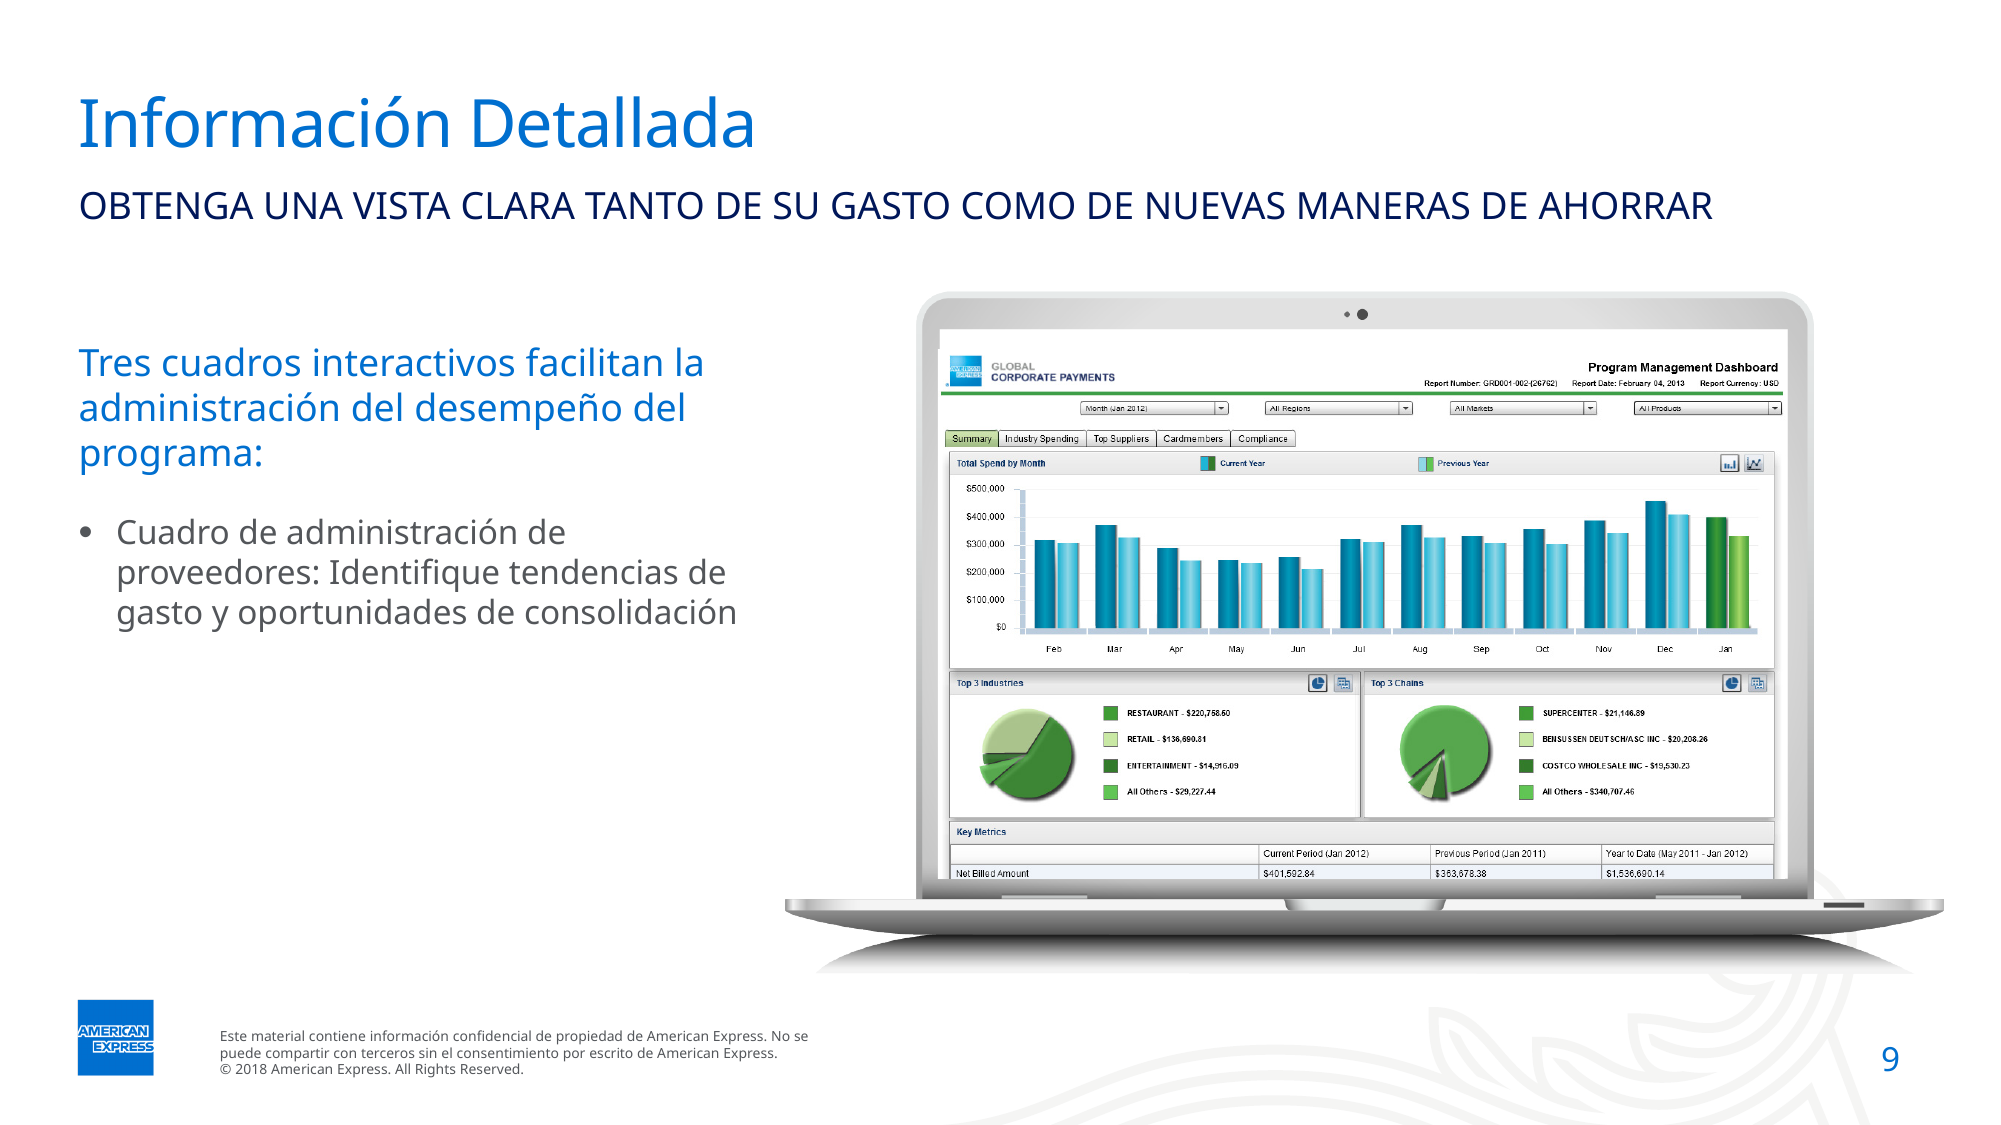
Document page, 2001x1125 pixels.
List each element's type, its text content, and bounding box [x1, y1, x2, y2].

slide_number 9 [1800, 1033, 1900, 1084]
title Información Detallada [78, 90, 1879, 278]
text_box Tres cuadros interactivos facilitan la administración del desempeño del programa: Cuadro de administración de proveedores: Identifique tendencias de gasto y oportunidades de consolidación [78, 338, 756, 632]
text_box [785, 291, 1944, 974]
picture [65, 987, 166, 1088]
